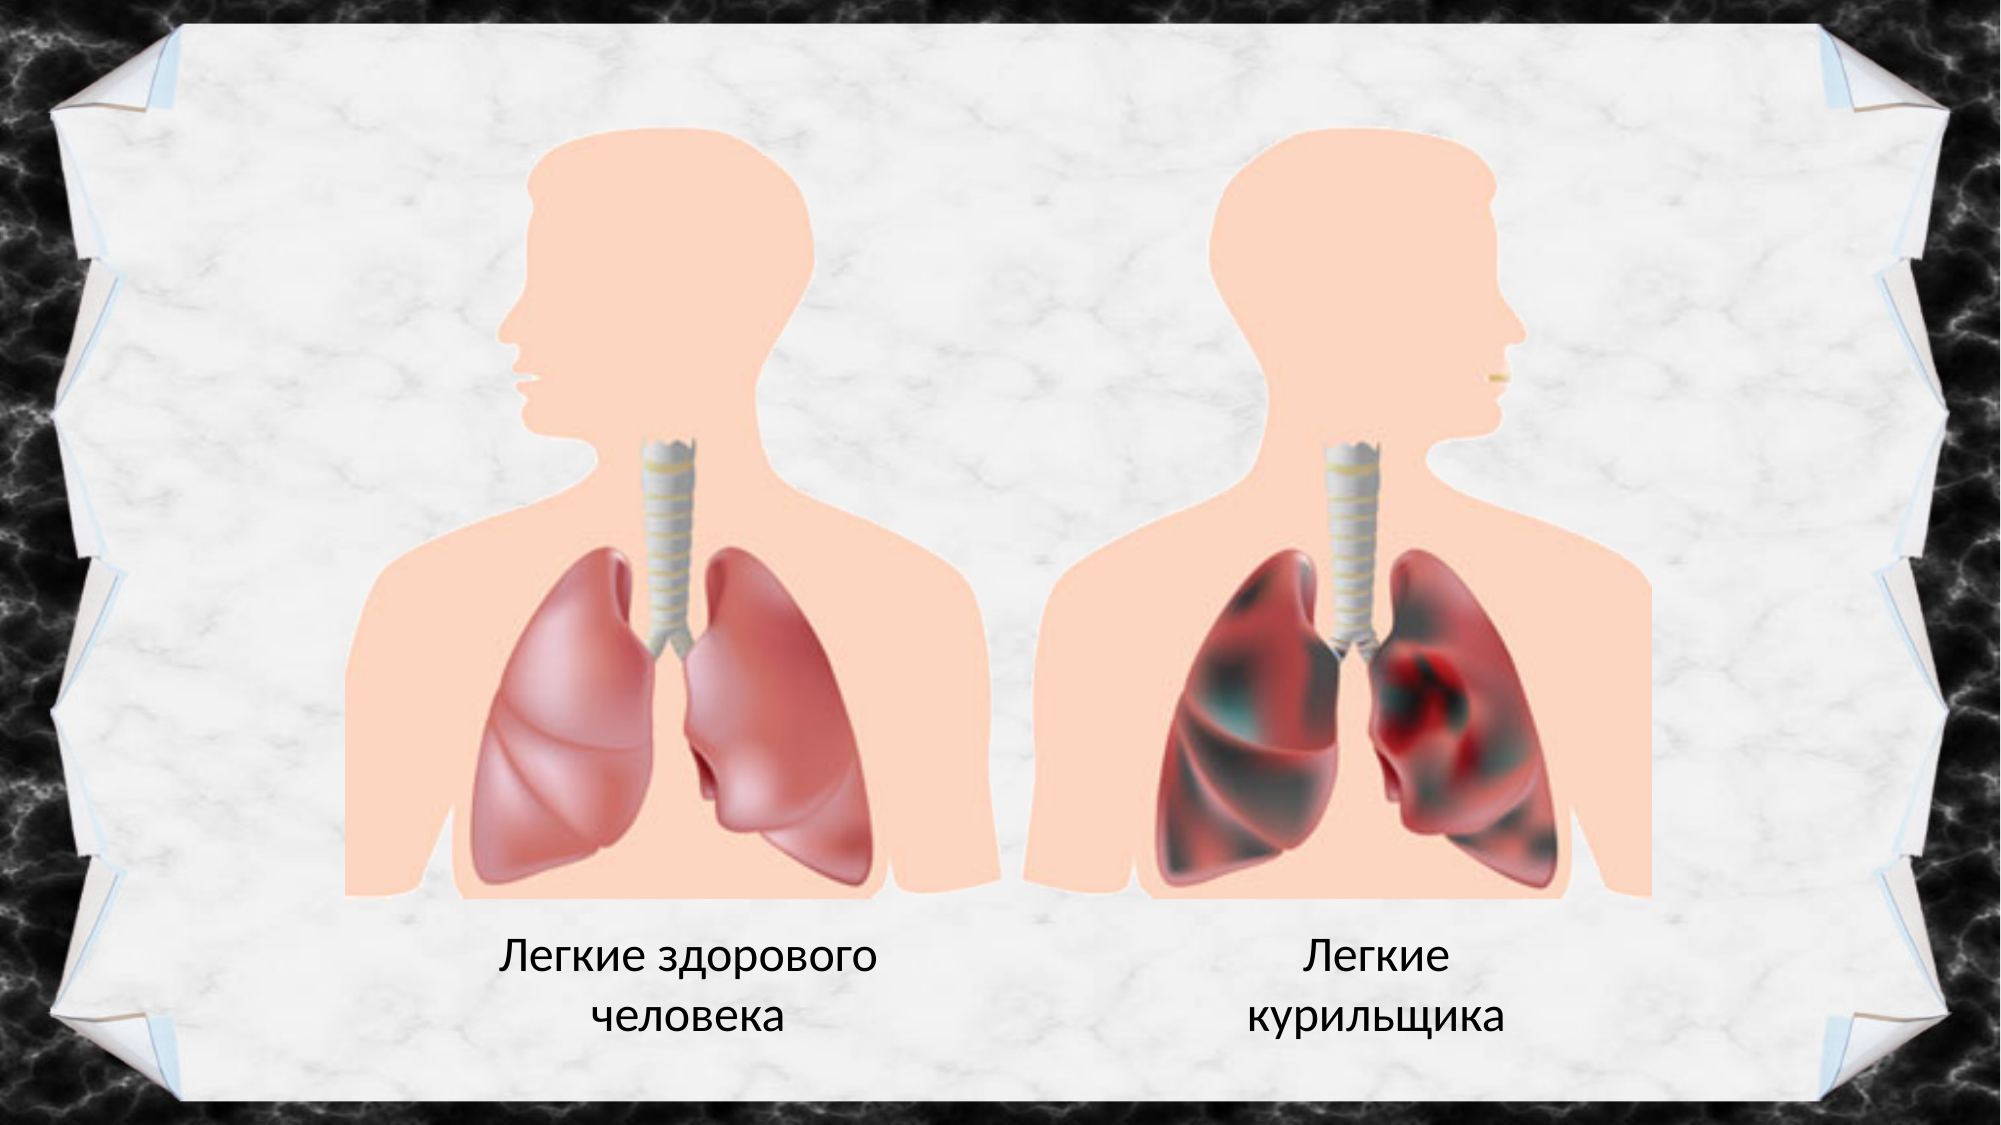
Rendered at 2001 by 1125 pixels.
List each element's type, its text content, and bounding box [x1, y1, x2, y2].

picture [0, 0, 2001, 1125]
text_box Легкие курильщика [1167, 914, 1585, 1049]
text_box Легкие здорового человека [479, 914, 897, 1049]
